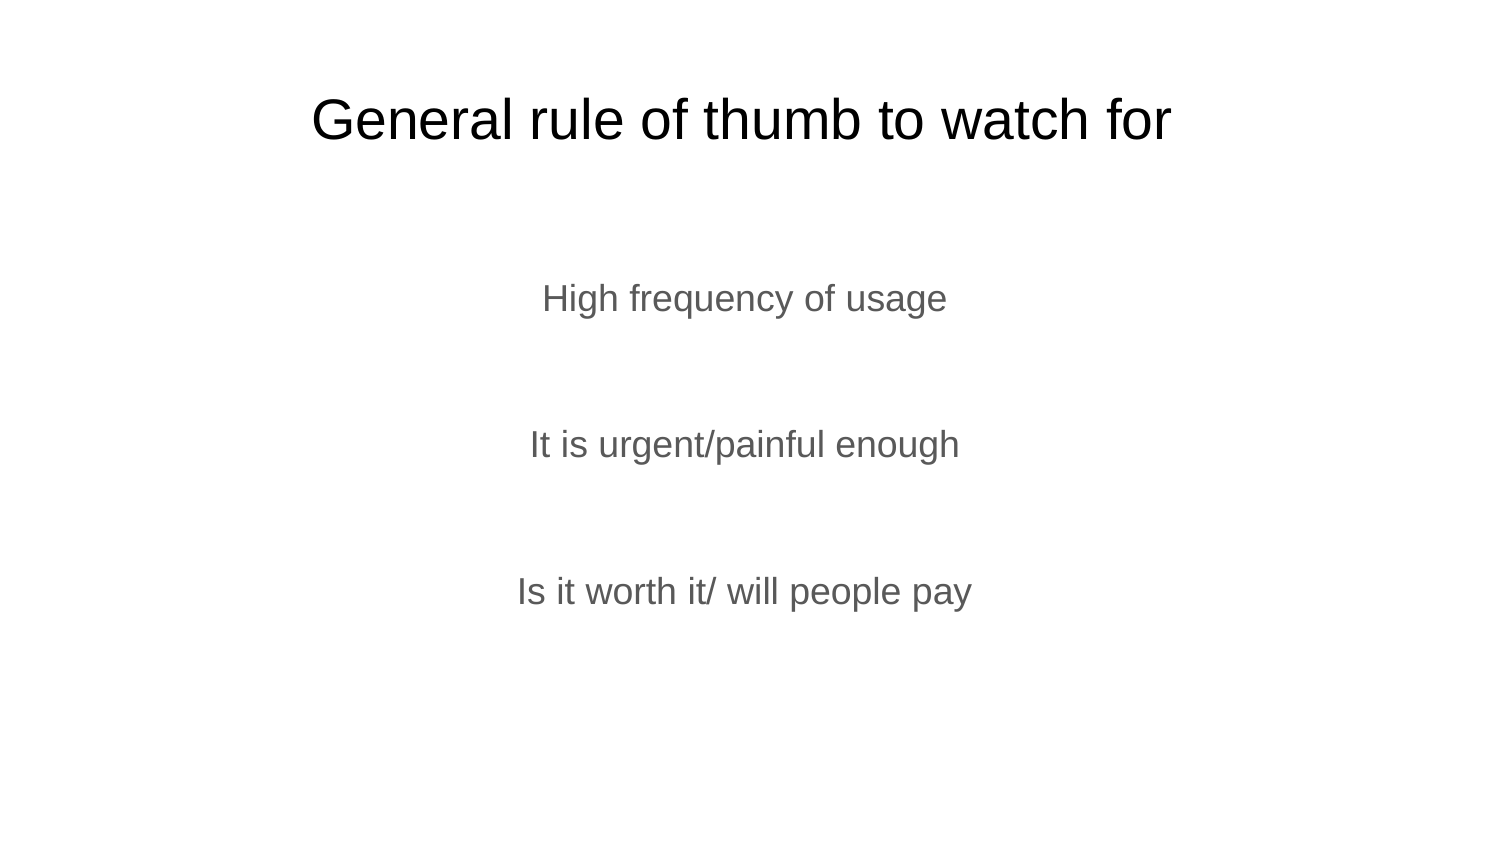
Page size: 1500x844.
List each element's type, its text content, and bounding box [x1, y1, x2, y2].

list High frequency of usage It is urgent/painful enough Is it worth it/ will people pay [51, 189, 1449, 750]
title General rule of thumb to watch for [51, 72, 1449, 167]
